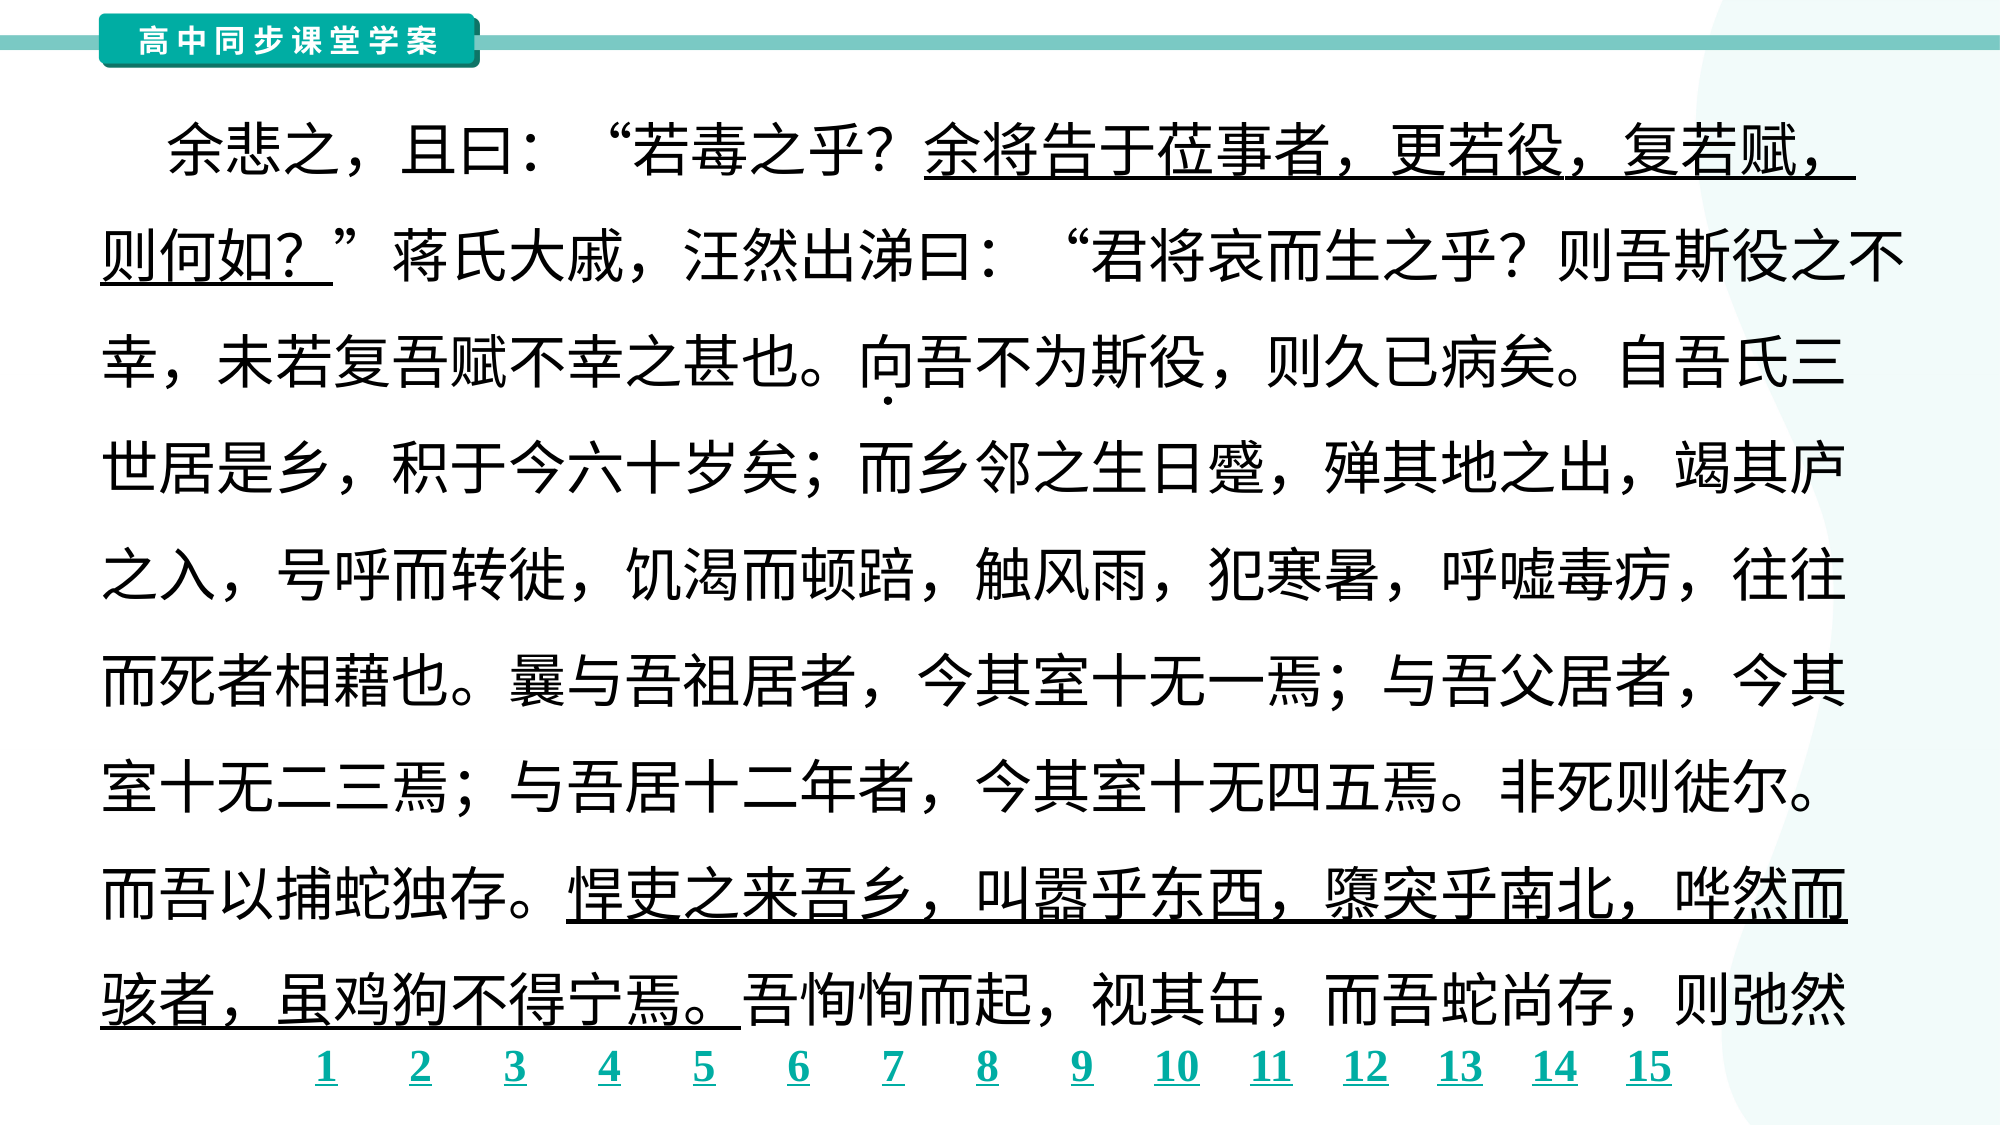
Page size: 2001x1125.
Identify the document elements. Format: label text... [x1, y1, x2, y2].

text_box [883, 396, 893, 405]
picture [0, 0, 2000, 1125]
text_box 余悲之，且曰：“若毒之乎？余将告于莅事者，更若役，复若赋， 则何如？”蒋氏大戚，汪然出涕曰：“君将哀而生之乎？则吾斯役之不 幸，未若复吾赋不幸之甚也。向吾不为斯役，则久已病矣。自吾氏三 世居是乡，积于今六十岁矣；而乡邻之生日蹙，殚其地之出，竭其庐 之入，号呼而转徙，饥渴而顿踣，触风雨，犯寒暑，呼嘘毒疠，往往 而死者相藉也。曩与吾祖居者，今其室十无一焉；与吾父居者，今其 室十无二三焉；与吾居十二年者，今其室十无四五焉。非死则徙尔。 而吾以捕蛇独存。悍吏之来吾乡，叫嚣乎东西，隳突乎南北，哗然而 骇者，虽鸡狗不得宁焉。吾恂恂而起，视其缶，而吾蛇尚存，则弛然 [100, 76, 1899, 1033]
